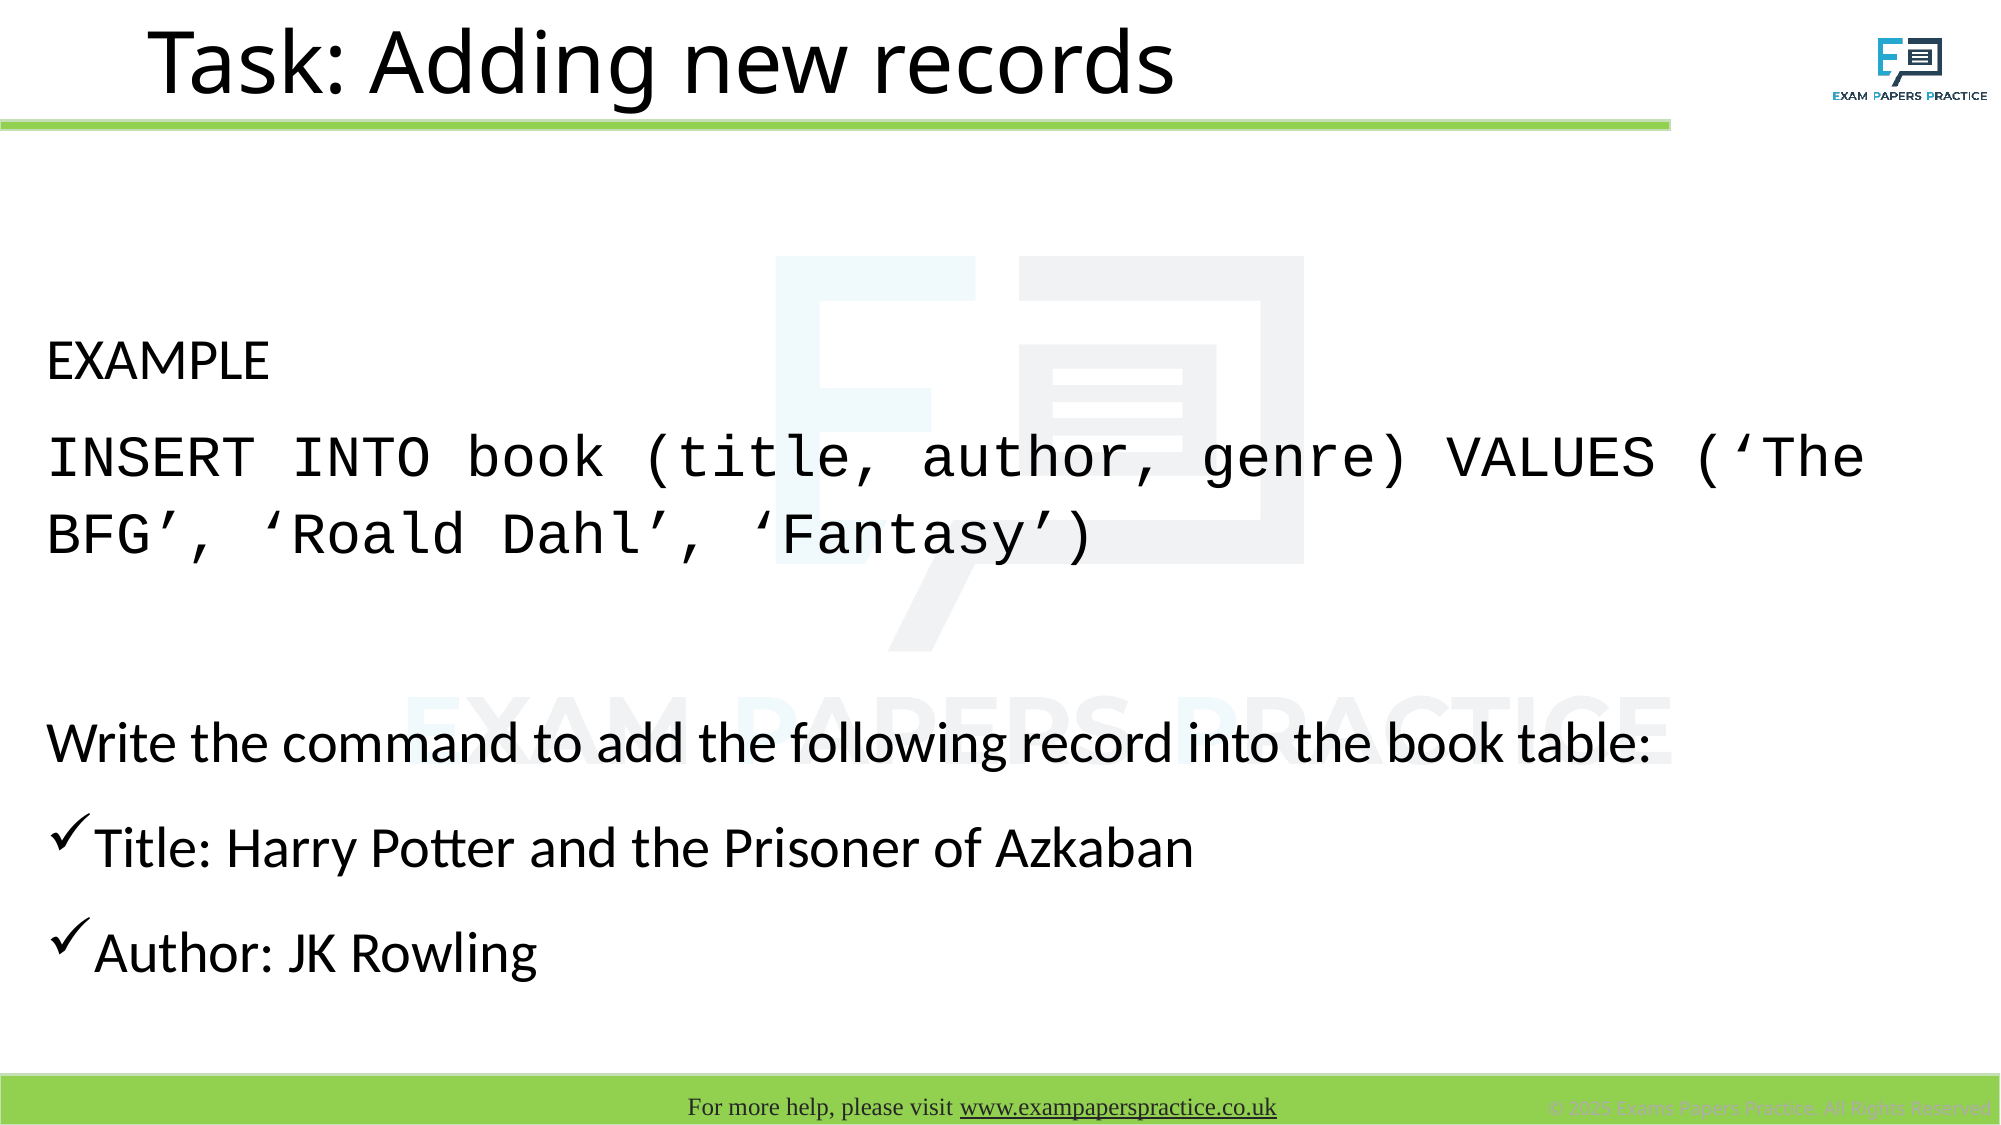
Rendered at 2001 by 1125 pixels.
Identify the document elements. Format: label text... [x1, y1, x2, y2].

list EXAMPLE INSERT INTO book (title, author, genre) VALUES (‘The BFG’, ‘Roald Dahl’, ‘Fantasy’) Write the command to add the following record into the book table: Title: Harry Potter and the Prisoner of Azkaban Author: JK Rowling [31, 299, 1970, 1019]
title Task: Adding new records [132, 11, 1858, 121]
